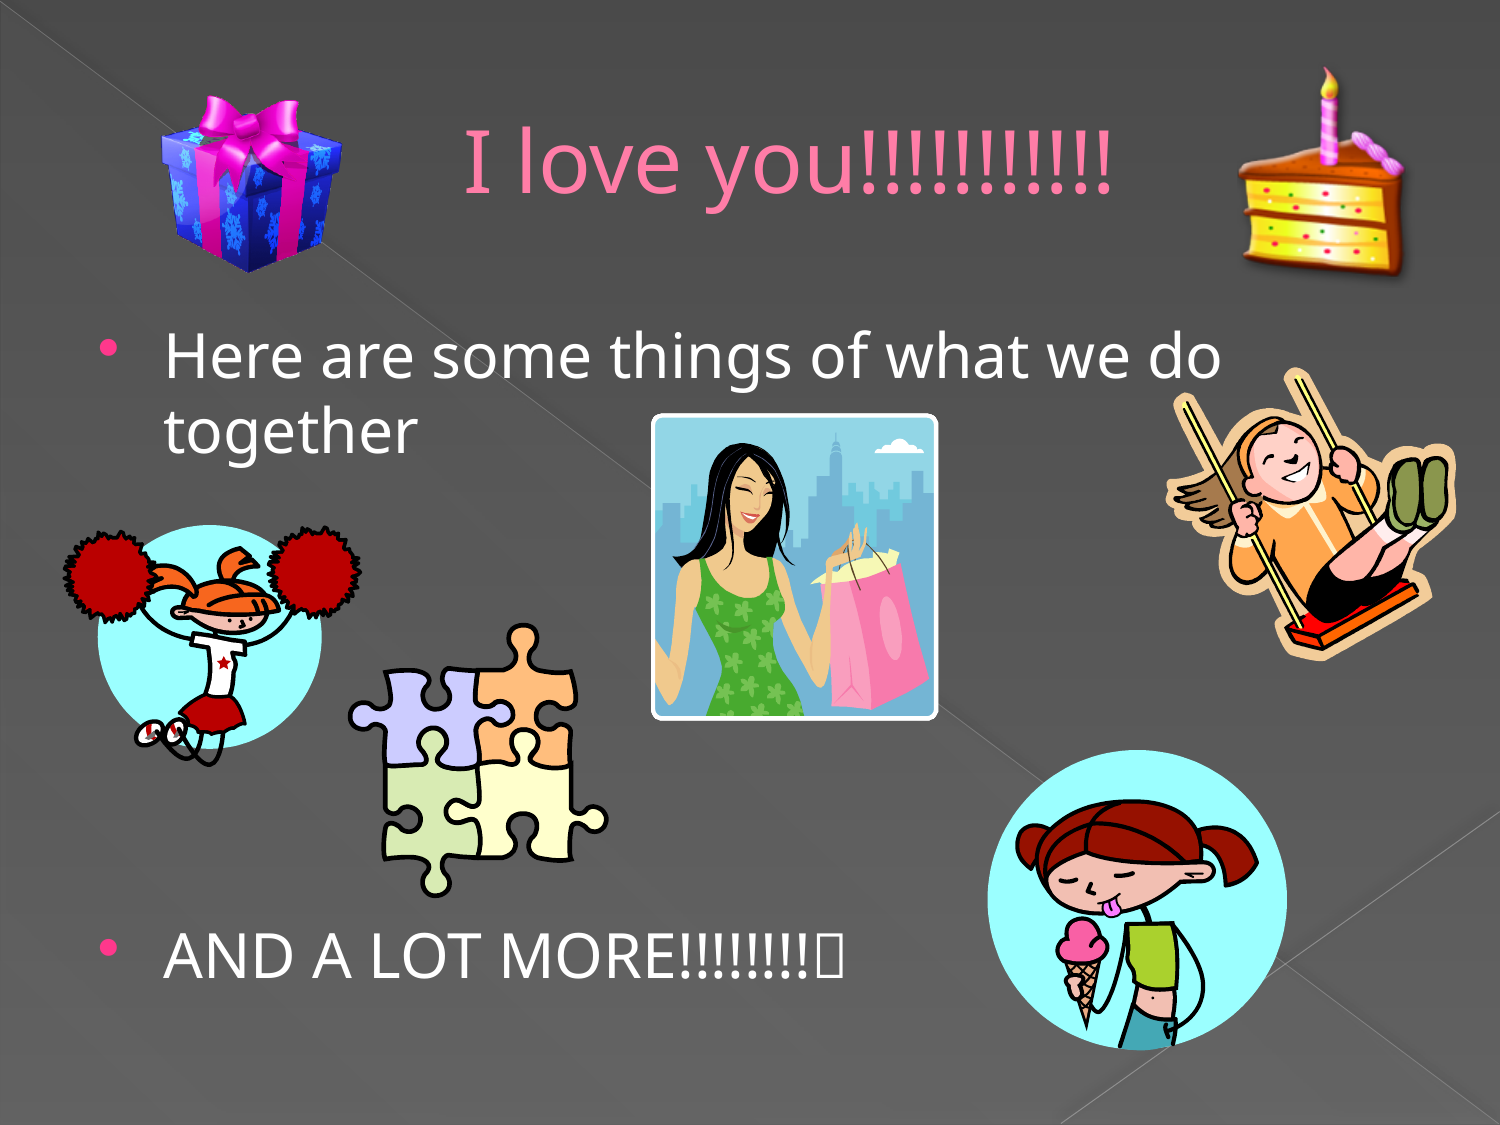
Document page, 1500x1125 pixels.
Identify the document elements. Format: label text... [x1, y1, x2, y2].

picture [987, 749, 1288, 1053]
title I love you!!!!!!!!!!! [75, 43, 1425, 274]
picture [1237, 62, 1415, 288]
list Here are some things of what we do together AND A LOT MORE!!!!!!!! [75, 308, 1425, 1059]
picture [649, 412, 940, 722]
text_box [349, 624, 607, 896]
picture [137, 62, 351, 276]
picture [62, 524, 363, 769]
picture [1162, 362, 1462, 667]
